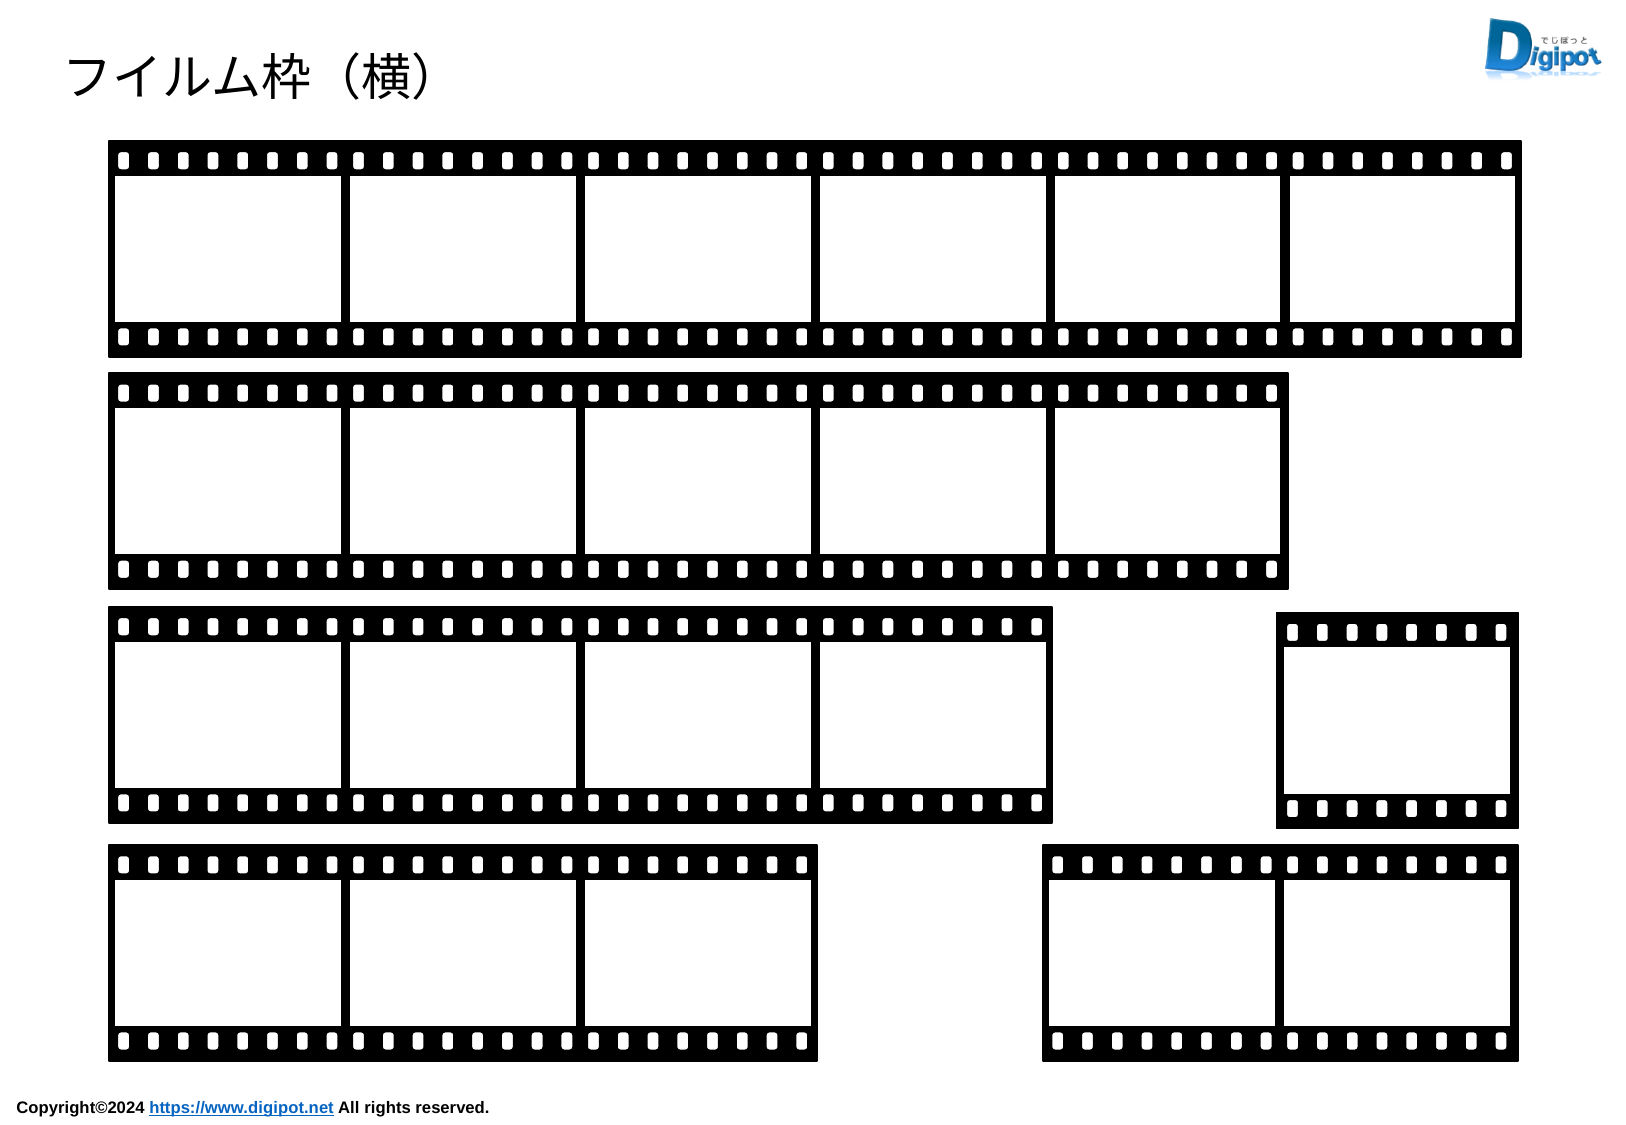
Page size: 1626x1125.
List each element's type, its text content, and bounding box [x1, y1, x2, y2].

text_box [108, 844, 818, 1061]
text_box [1042, 844, 1518, 1061]
text_box [108, 606, 1053, 823]
picture [1485, 18, 1602, 82]
text_box [108, 140, 1522, 357]
text_box [108, 373, 1289, 590]
text_box [1276, 612, 1518, 829]
text_box フイルム枠（横） [47, 38, 477, 113]
